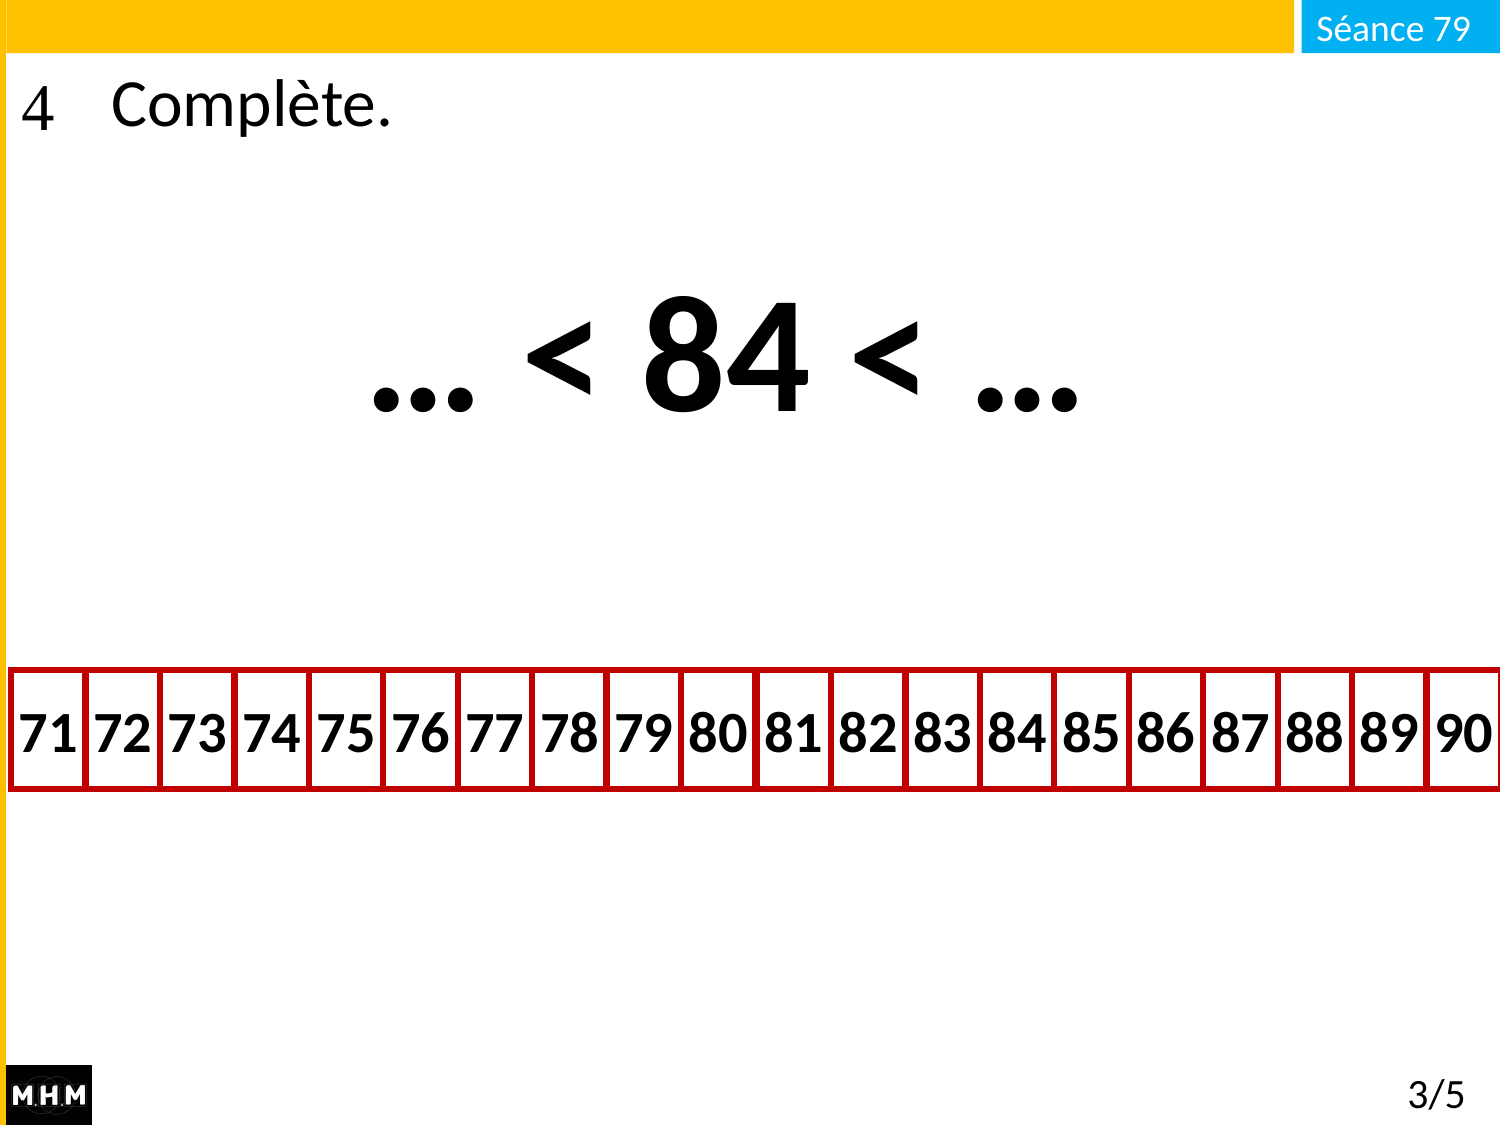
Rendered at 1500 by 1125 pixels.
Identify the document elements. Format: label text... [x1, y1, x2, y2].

title Complète. [96, 60, 1391, 149]
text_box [11, 670, 756, 789]
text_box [756, 670, 1500, 789]
picture [6, 1065, 92, 1125]
text_box … < 84 < … [348, 237, 1105, 453]
list 3/5 [1373, 1064, 1500, 1125]
